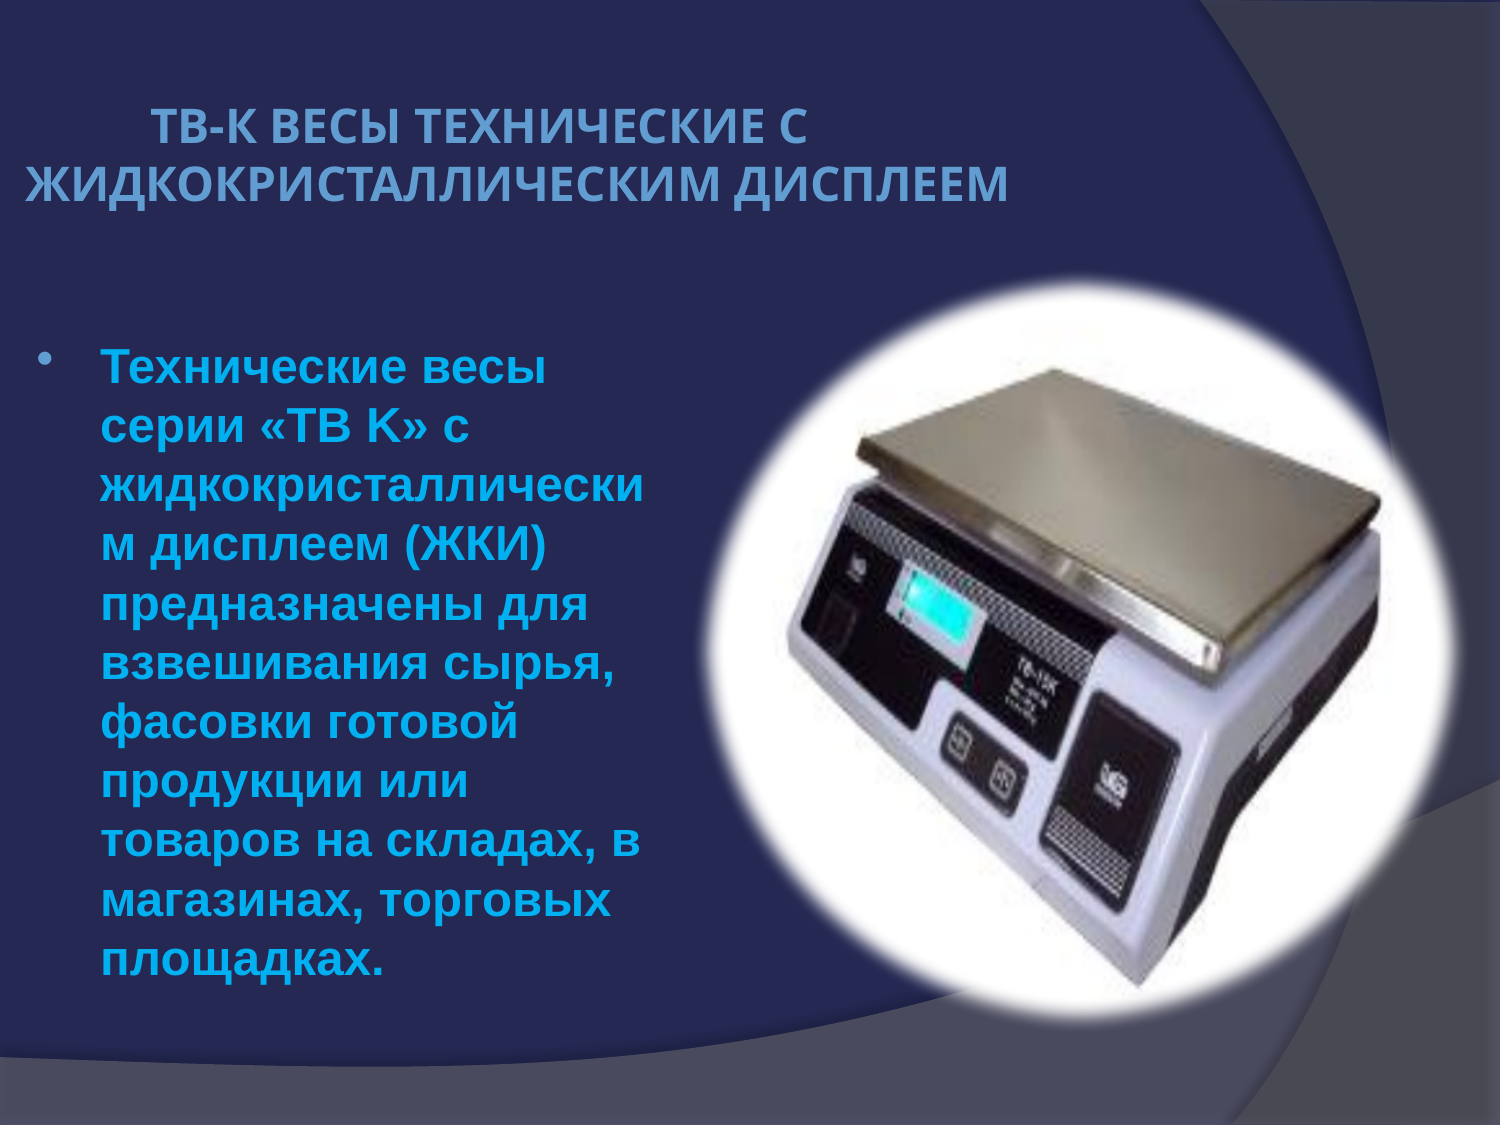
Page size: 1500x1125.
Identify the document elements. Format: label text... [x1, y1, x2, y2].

picture [690, 266, 1471, 1036]
list Технические весы серии «TB K» с жидкокристаллическим дисплеем (ЖКИ) предназначены для взвешивания сырья, фасовки готовой продукции или товаров на складах, в магазинах, торговых площадках. [17, 326, 675, 1005]
title тв-к весы технические с жидкокристаллическим дисплеем [17, 30, 1471, 219]
